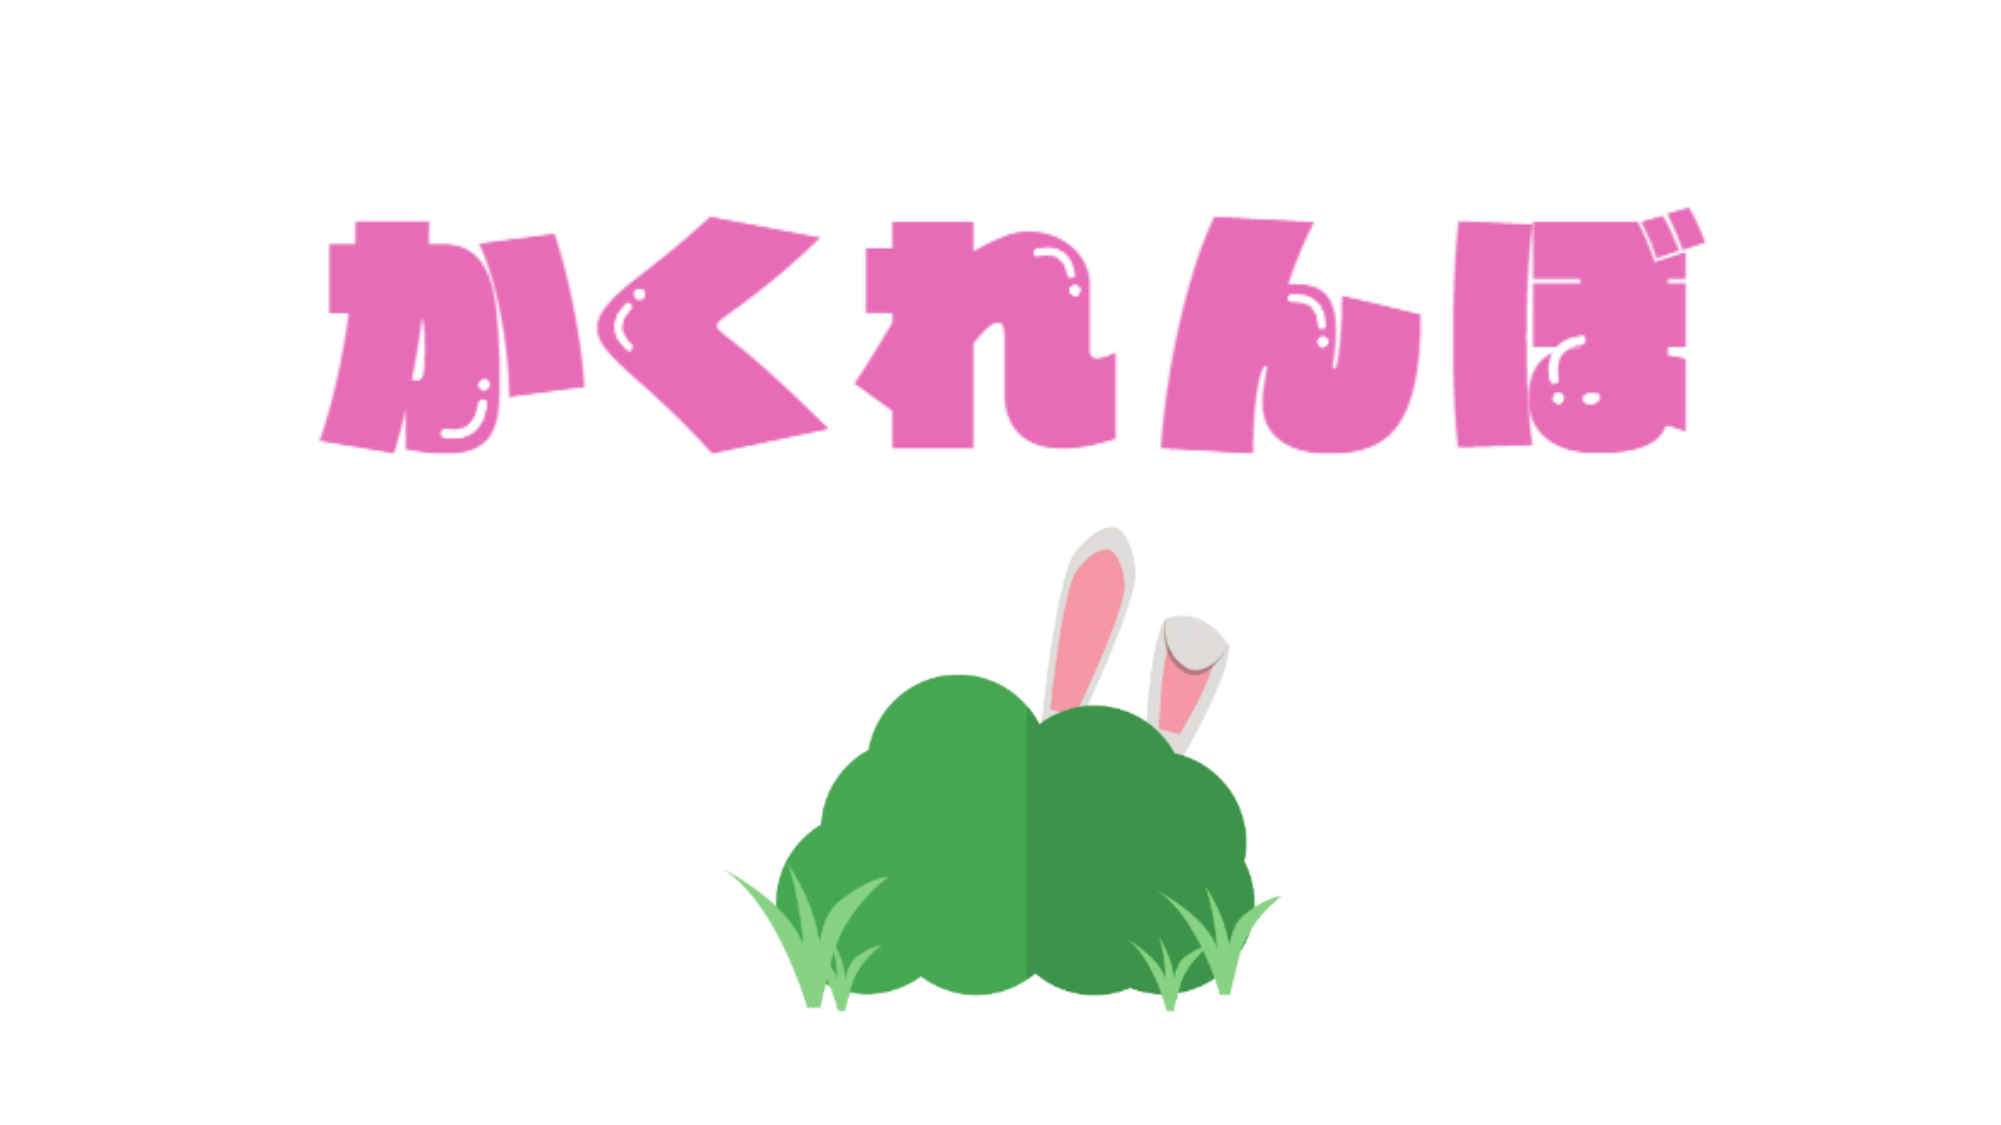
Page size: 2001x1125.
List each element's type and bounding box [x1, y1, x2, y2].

picture [260, 148, 1740, 493]
picture [715, 503, 1355, 1072]
